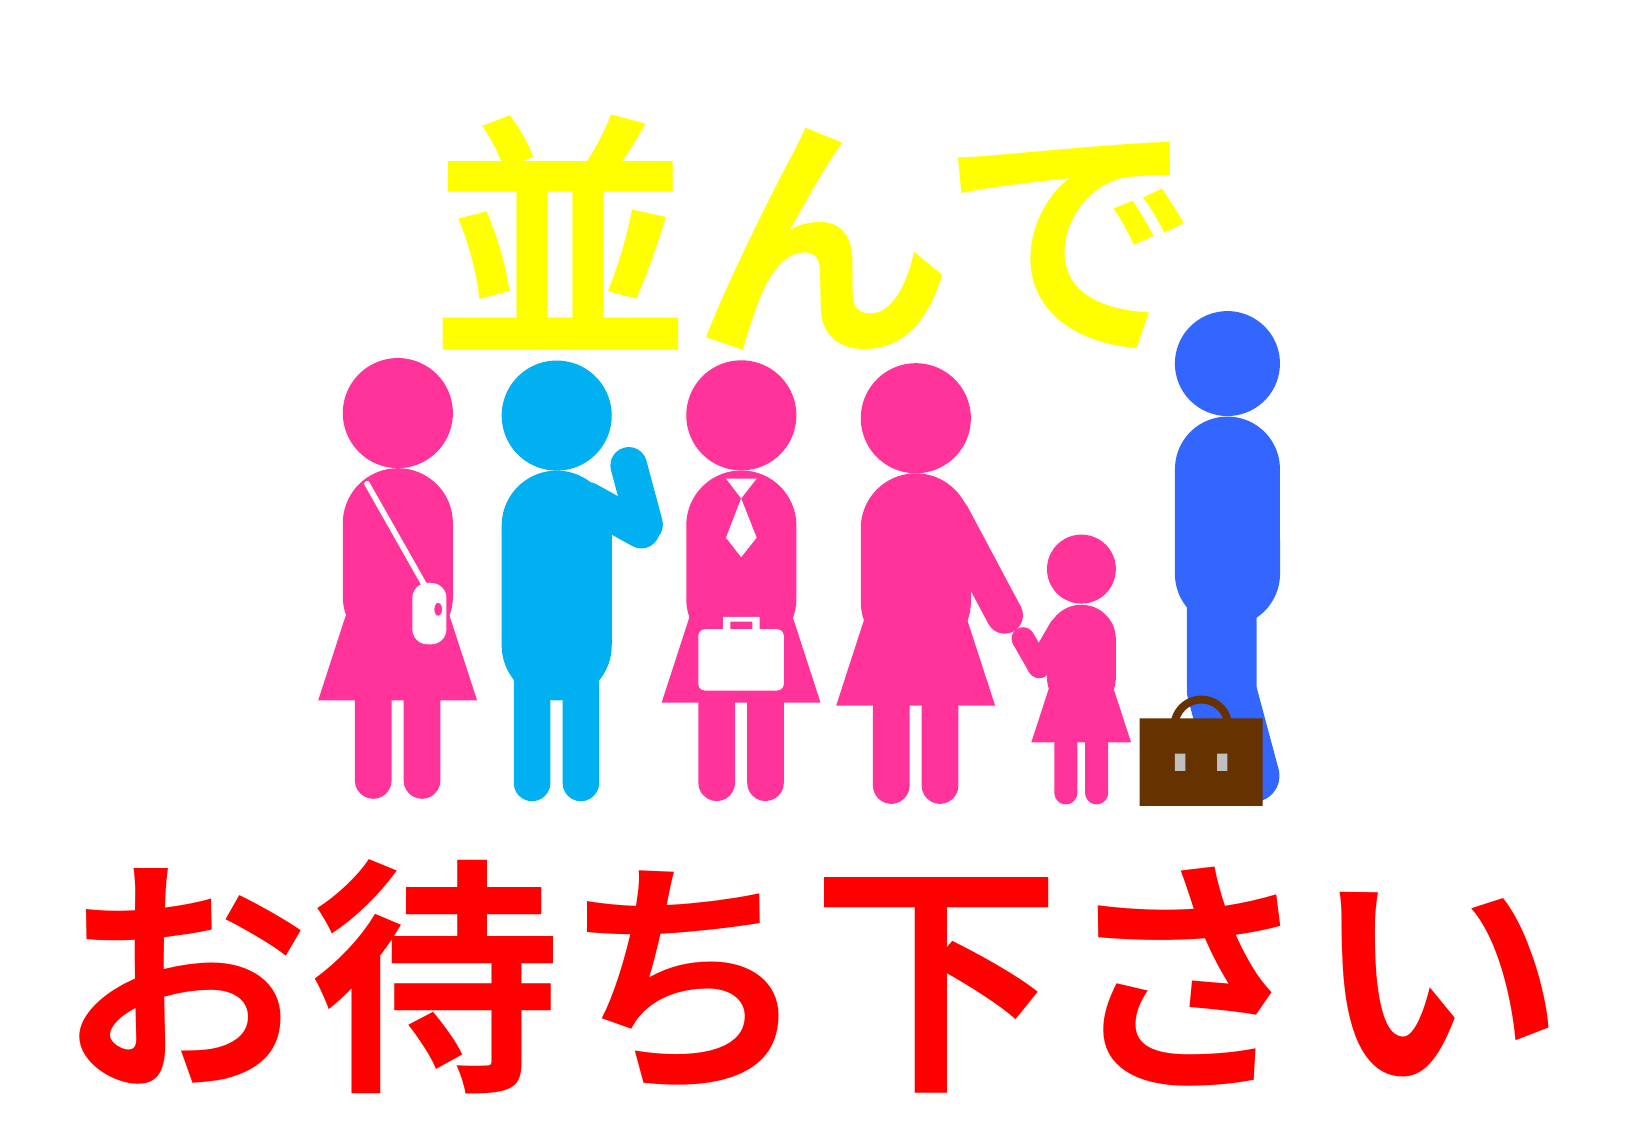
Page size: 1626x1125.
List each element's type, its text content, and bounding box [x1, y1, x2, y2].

text_box 並んで [37, 68, 1595, 397]
text_box お待ち下さい [0, 813, 1625, 1125]
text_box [317, 310, 1281, 807]
